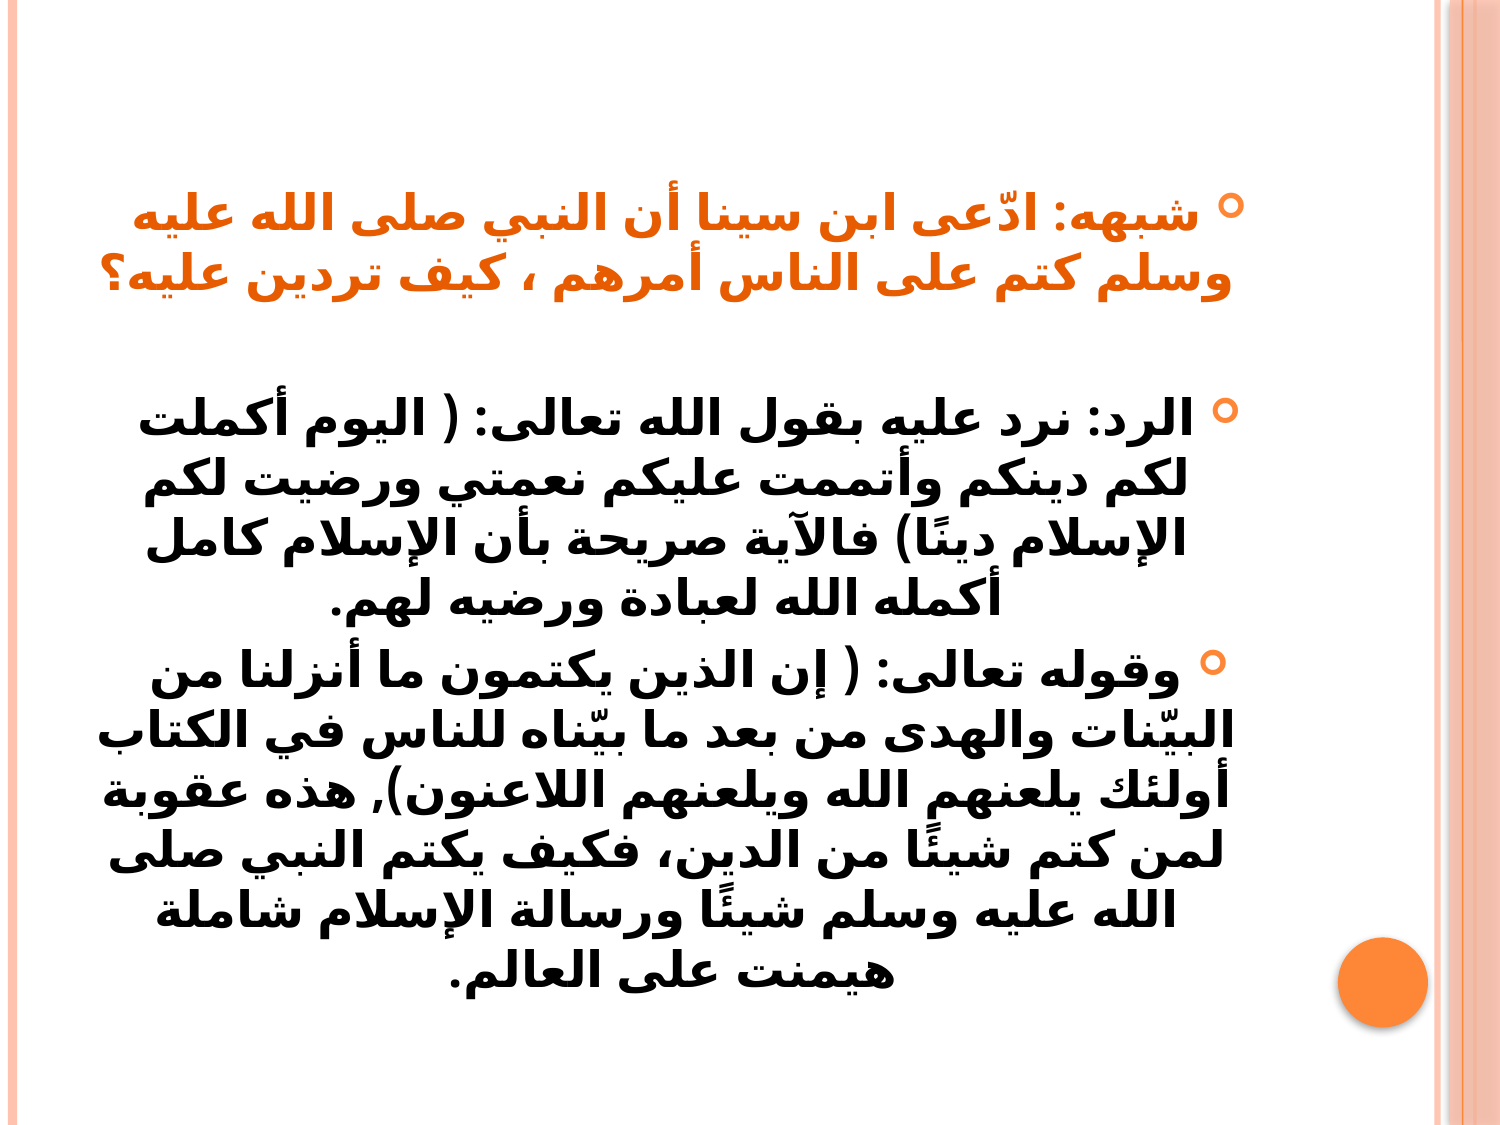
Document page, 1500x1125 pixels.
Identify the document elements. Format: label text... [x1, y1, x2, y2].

list شبهه: ادّعى ابن سينا أن النبي صلى الله عليه وسلم كتم على الناس أمرهم ، كيف تردين عليه؟ الرد: نرد عليه بقول الله تعالى: ( اليوم أكملت لكم دينكم وأتممت عليكم نعمتي ورضيت لكم الإسلام دينًا) فالآية صريحة بأن الإسلام كامل أكمله الله لعبادة ورضيه لهم. وقوله تعالى: ( إن الذين يكتمون ما أنزلنا من البيّنات والهدى من بعد ما بيّناه للناس في الكتاب أولئك يلعنهم الله ويلعنهم اللاعنون), هذه عقوبة لمن كتم شيئًا من الدين، فكيف يكتم النبي صلى الله عليه وسلم شيئًا ورسالة الإسلام شاملة هيمنت على العالم. [76, 172, 1302, 973]
